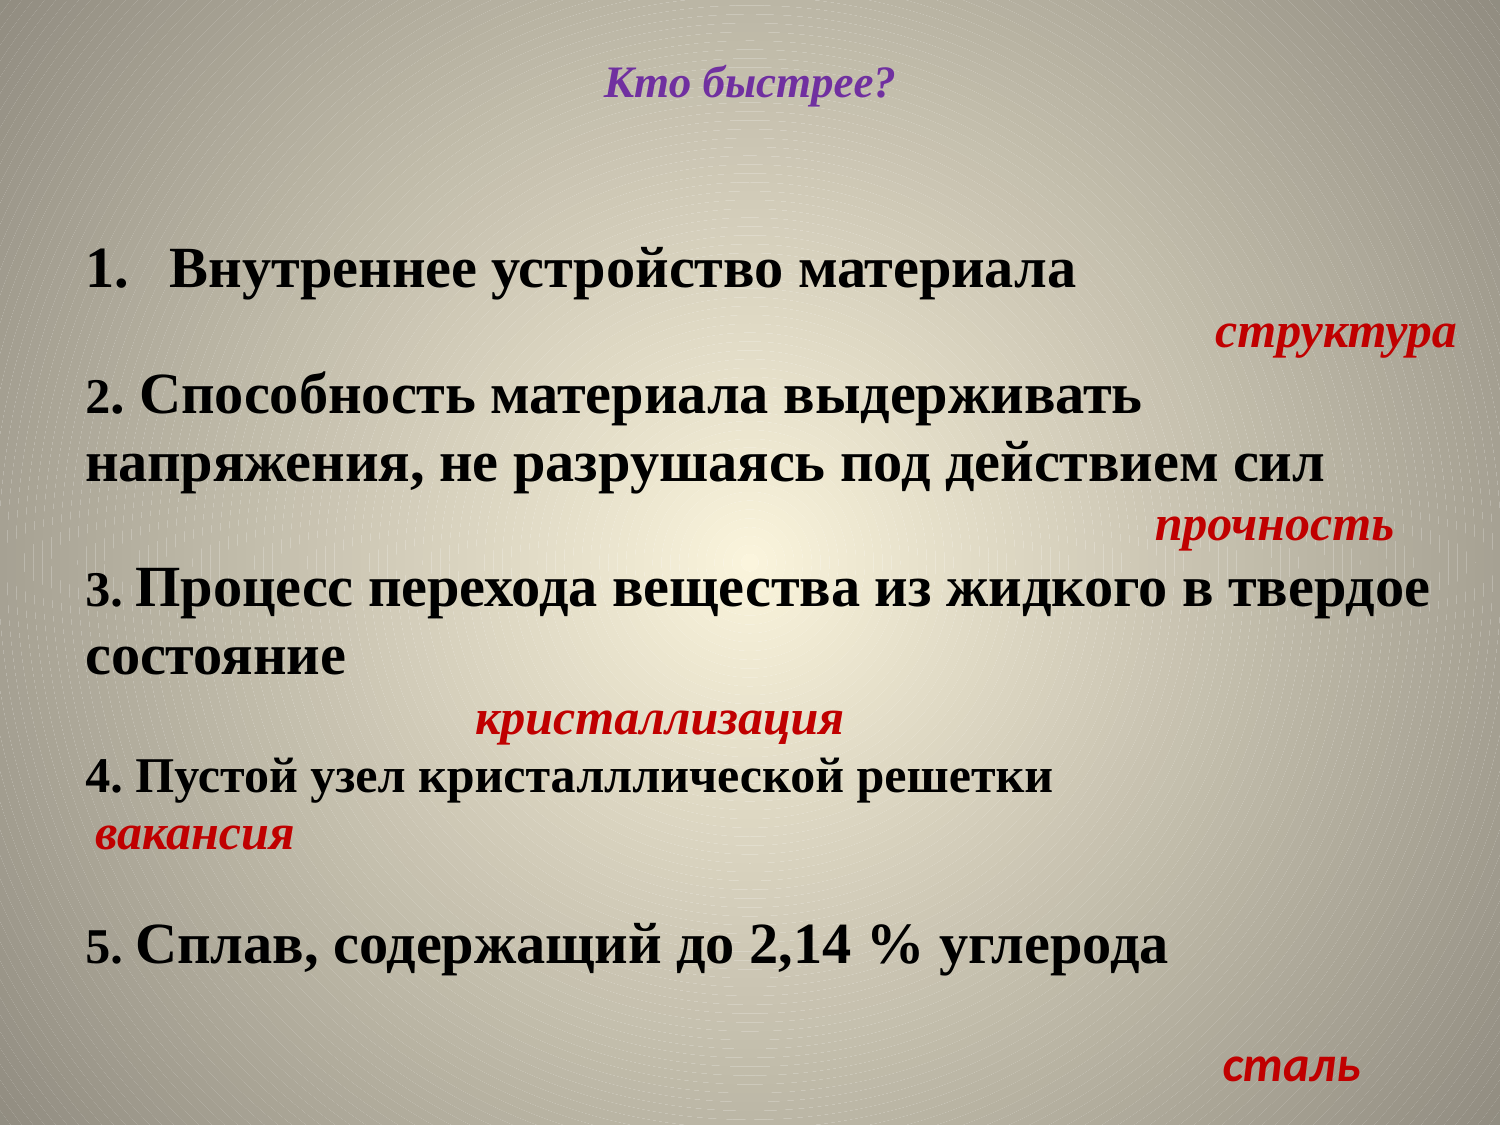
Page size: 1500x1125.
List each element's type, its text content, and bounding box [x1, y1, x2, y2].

title Кто быстрее? [74, 0, 1426, 163]
list Внутреннее устройство материала структура 2. Способность материала выдерживать напряжения, не разрушаясь под действием сил прочность 3. Процесс перехода вещества из жидкого в твердое состояние кристаллизация 4. Пустой узел кристалллической решетки вакансия 5. Сплав, содержащий до 2,14 % углерода сталь [70, 163, 1473, 1125]
